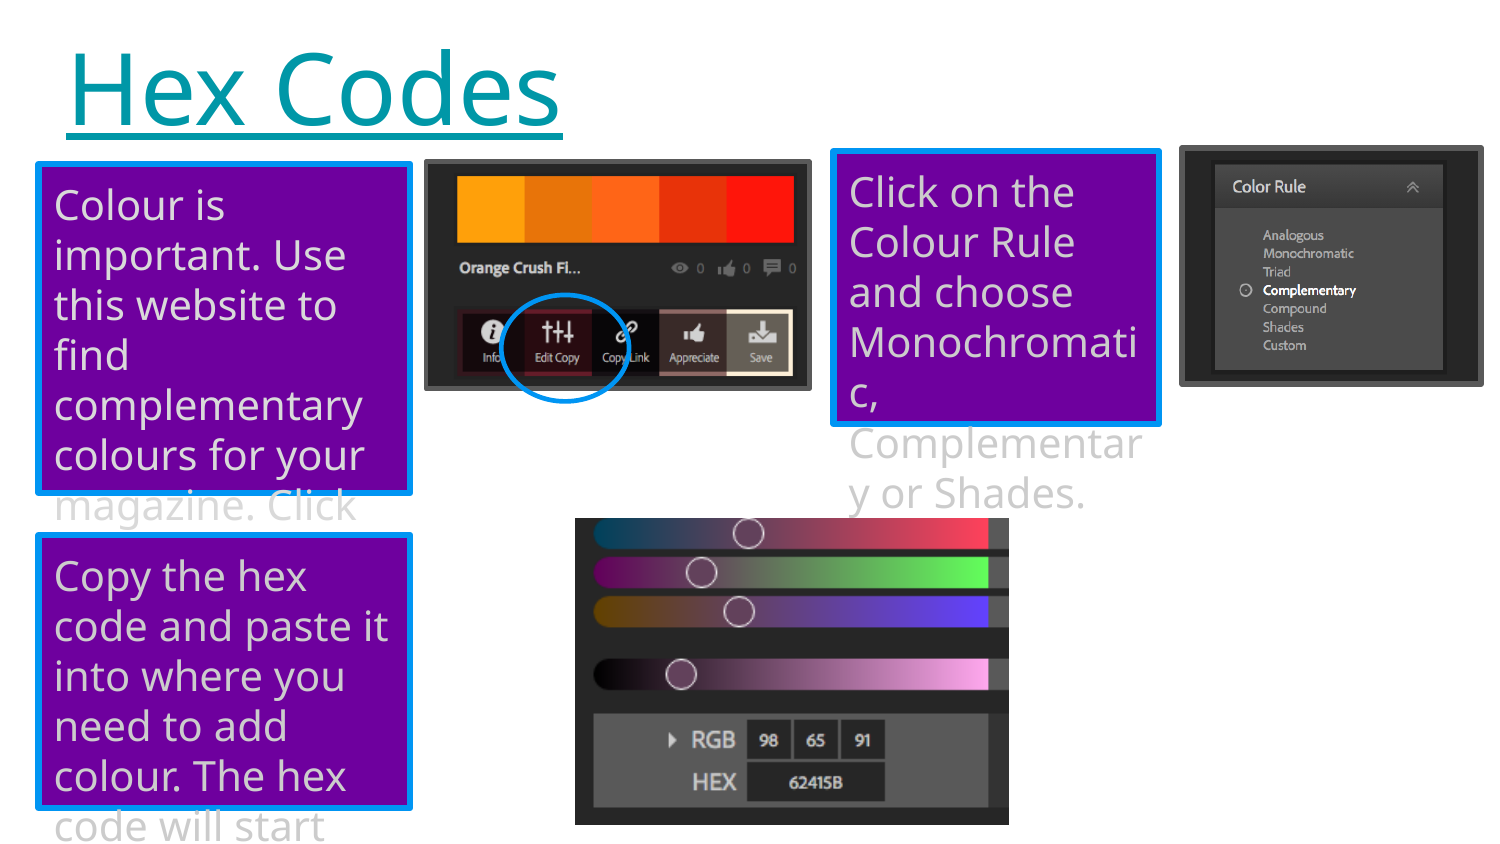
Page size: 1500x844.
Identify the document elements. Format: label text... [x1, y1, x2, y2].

picture [575, 518, 1009, 825]
picture [428, 163, 808, 387]
text_box [537, 396, 594, 402]
list Click on the Colour Rule and choose Monochromatic, Complementary or Shades. [833, 151, 1159, 425]
title Hex Codes [51, 10, 1449, 105]
list Colour is important. Use this website to find complementary colours for your magazine. Click on a theme and select Edit Copy. [38, 164, 411, 494]
list Copy the hex code and paste it into where you need to add colour. The hex code will start with a # [38, 535, 411, 808]
picture [1185, 150, 1479, 382]
